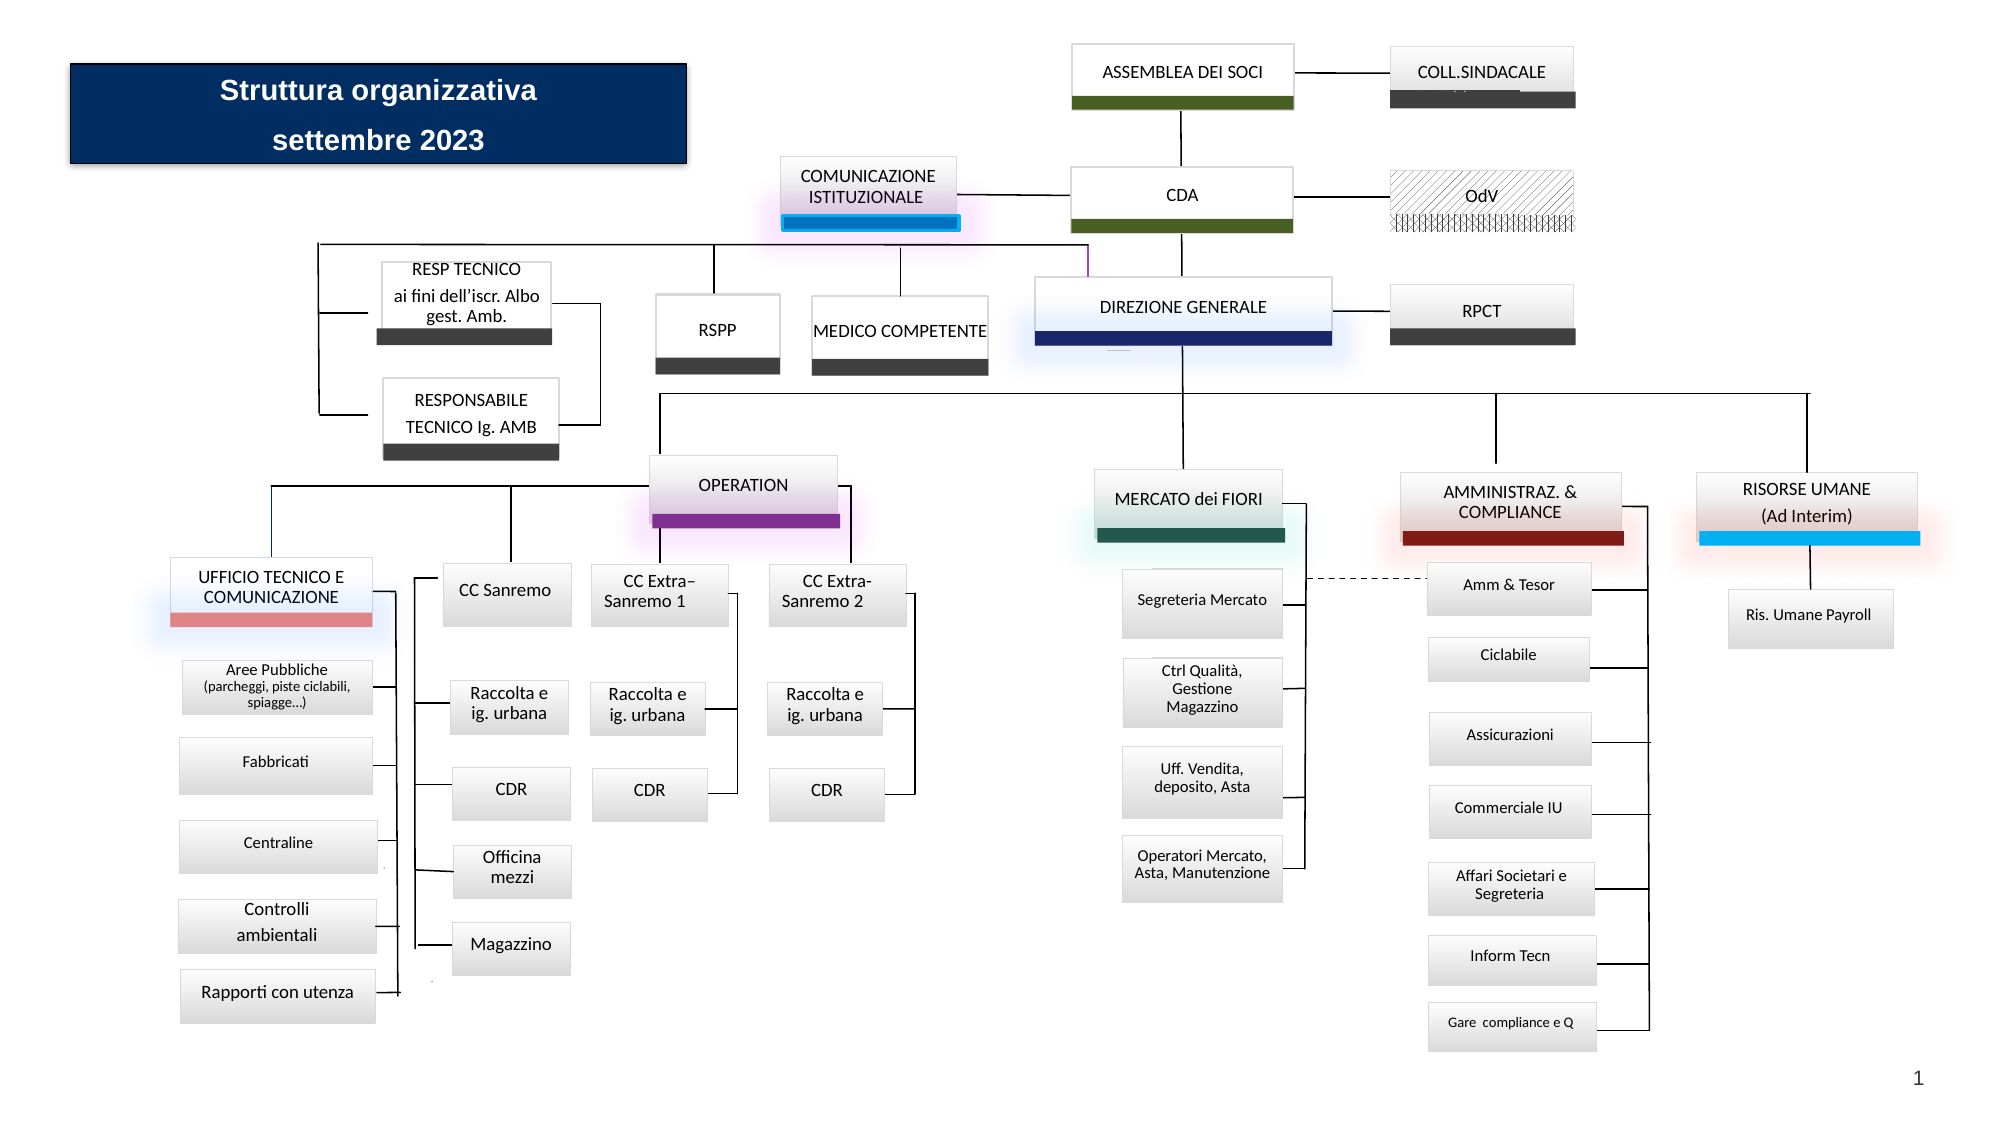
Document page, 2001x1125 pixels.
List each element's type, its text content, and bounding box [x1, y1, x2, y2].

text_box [964, 192, 1066, 197]
text_box Centraline [179, 819, 378, 874]
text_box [811, 295, 989, 376]
text_box CDR [592, 768, 708, 822]
text_box COLL.SINDACALE [1390, 46, 1574, 91]
text_box OdV [1390, 169, 1574, 215]
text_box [655, 294, 781, 375]
text_box UFFICIO TECNICO E COMUNICAZIONE [170, 557, 373, 586]
text_box Magazzino [452, 921, 571, 976]
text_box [1399, 471, 1624, 546]
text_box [395, 592, 399, 926]
text_box Inform Tecn [1428, 935, 1597, 986]
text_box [1034, 276, 1333, 346]
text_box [376, 261, 553, 346]
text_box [383, 377, 560, 461]
text_box [1390, 328, 1576, 346]
text_box [170, 612, 373, 628]
text_box [1390, 215, 1576, 233]
text_box CDR [452, 766, 571, 821]
text_box Ctrl Qualità, Gestione Magazzino [1122, 658, 1282, 728]
text_box Raccolta e ig. urbana [450, 680, 569, 735]
text_box Gare compliance e Q [1428, 1002, 1597, 1052]
text_box Raccolta e ig. urbana [589, 682, 706, 736]
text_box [779, 156, 960, 231]
text_box Officina mezzi [453, 844, 572, 899]
text_box Affari Societari e Segreteria [1428, 862, 1595, 916]
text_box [659, 393, 1299, 565]
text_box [1180, 242, 1184, 275]
text_box Aree Pubbliche (parcheggi, piste ciclabili, spiagge…) [182, 660, 373, 714]
text_box Struttura organizzativa settembre 2023 [70, 63, 687, 164]
text_box Operatori Mercato, Asta, Manutenzione [1122, 835, 1283, 902]
text_box CDR [769, 768, 885, 822]
text_box Fabbricati [179, 737, 373, 794]
text_box CC Extra-Sanremo 2 [768, 571, 906, 627]
text_box Ris. Umane Payroll [1728, 588, 1893, 649]
text_box Rapporti con utenza [180, 969, 376, 1023]
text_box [1094, 468, 1286, 543]
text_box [1180, 355, 1184, 467]
text_box Segreteria Mercato [1122, 571, 1282, 639]
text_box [1071, 166, 1294, 234]
text_box Uff. Vendita, deposito, Asta [1122, 745, 1283, 819]
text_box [649, 454, 841, 529]
text_box Ciclabile [1427, 637, 1590, 682]
text_box CC Sanremo [442, 562, 572, 626]
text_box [1180, 119, 1184, 165]
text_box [1071, 43, 1294, 111]
text_box RPCT [1390, 284, 1574, 328]
text_box Commerciale IU [1429, 785, 1592, 839]
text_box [395, 934, 399, 992]
text_box Raccolta e ig. urbana [767, 682, 883, 736]
text_box [1390, 91, 1576, 109]
text_box CC Extra–Sanremo 1 [591, 563, 729, 627]
text_box Controlli ambientali [177, 899, 376, 954]
text_box Assicurazioni [1429, 711, 1592, 766]
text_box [1696, 471, 1921, 546]
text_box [1189, 393, 1806, 565]
text_box Amm & Tesor [1426, 571, 1592, 616]
